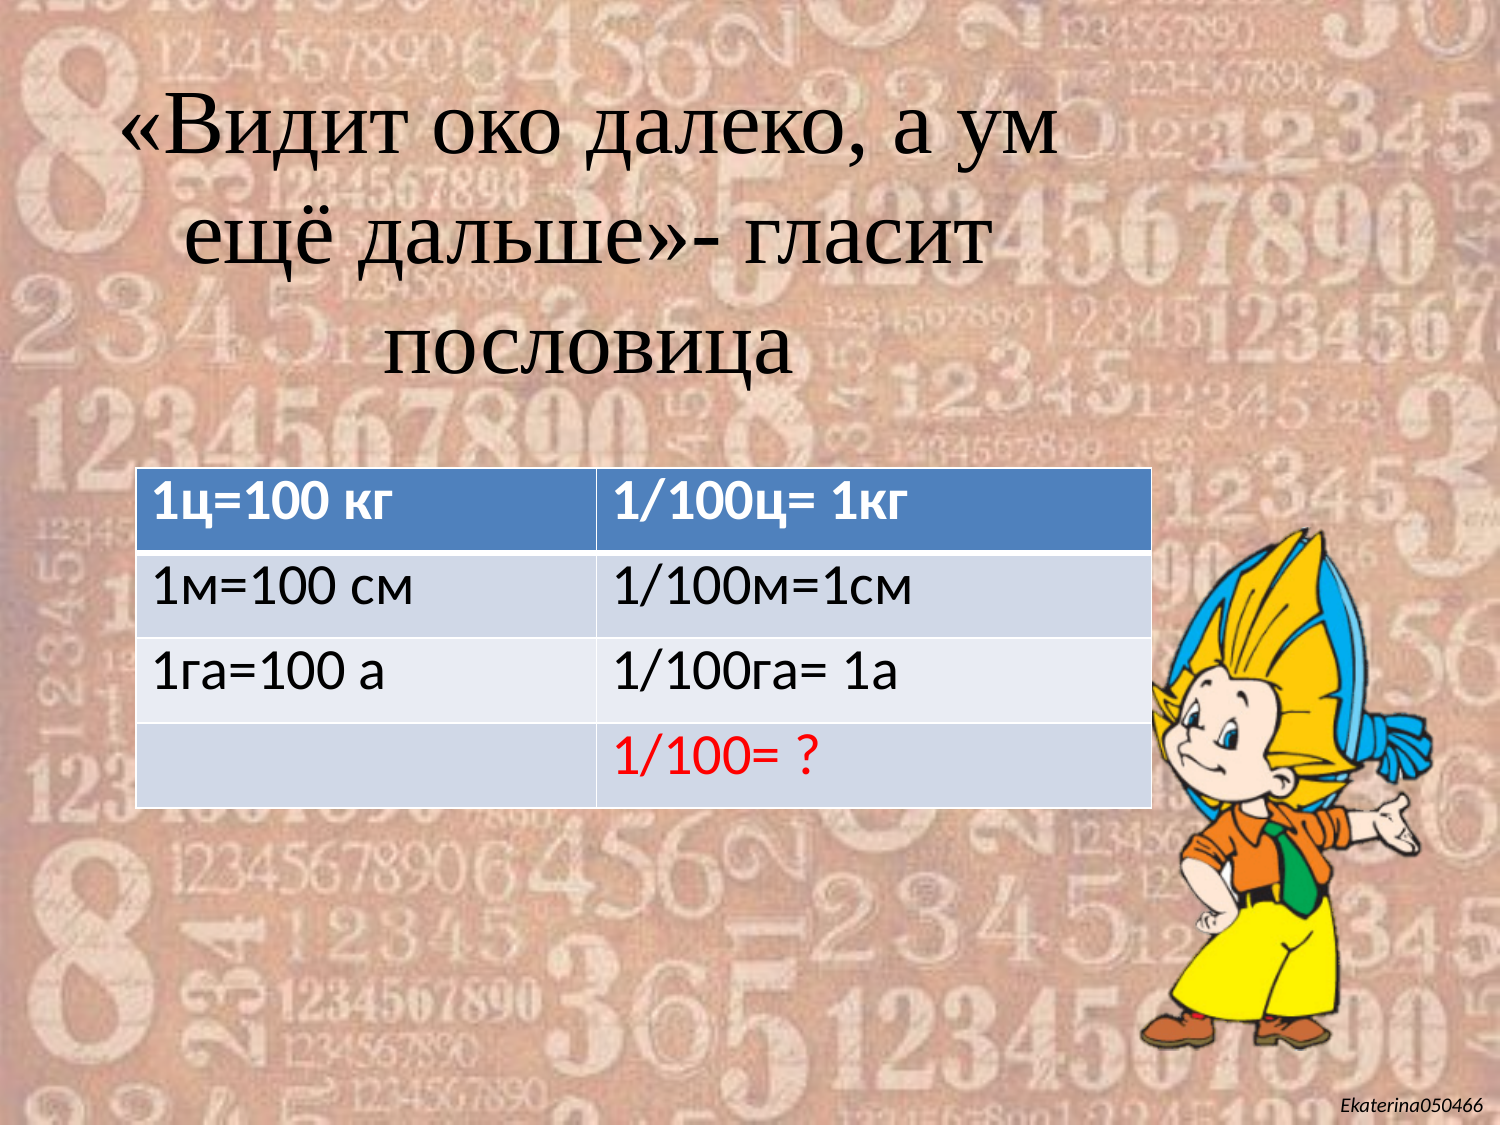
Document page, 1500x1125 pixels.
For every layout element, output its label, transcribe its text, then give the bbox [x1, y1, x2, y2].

table_header 1ц=100 кг [137, 469, 596, 550]
table_cell 1м=100 см [137, 556, 596, 637]
picture [1139, 527, 1436, 1051]
table_cell 1/100м=1см [597, 556, 1151, 637]
table_cell 1/100га= 1а [597, 639, 1151, 722]
table_cell 1/100= ? [597, 724, 1151, 807]
table_cell [137, 724, 596, 807]
table_cell 1га=100 а [137, 639, 596, 722]
text_box «Видит око далеко, а ум ещё дальше»- гласит пословица [53, 54, 1125, 445]
table_header 1/100ц= 1кг [597, 469, 1151, 550]
